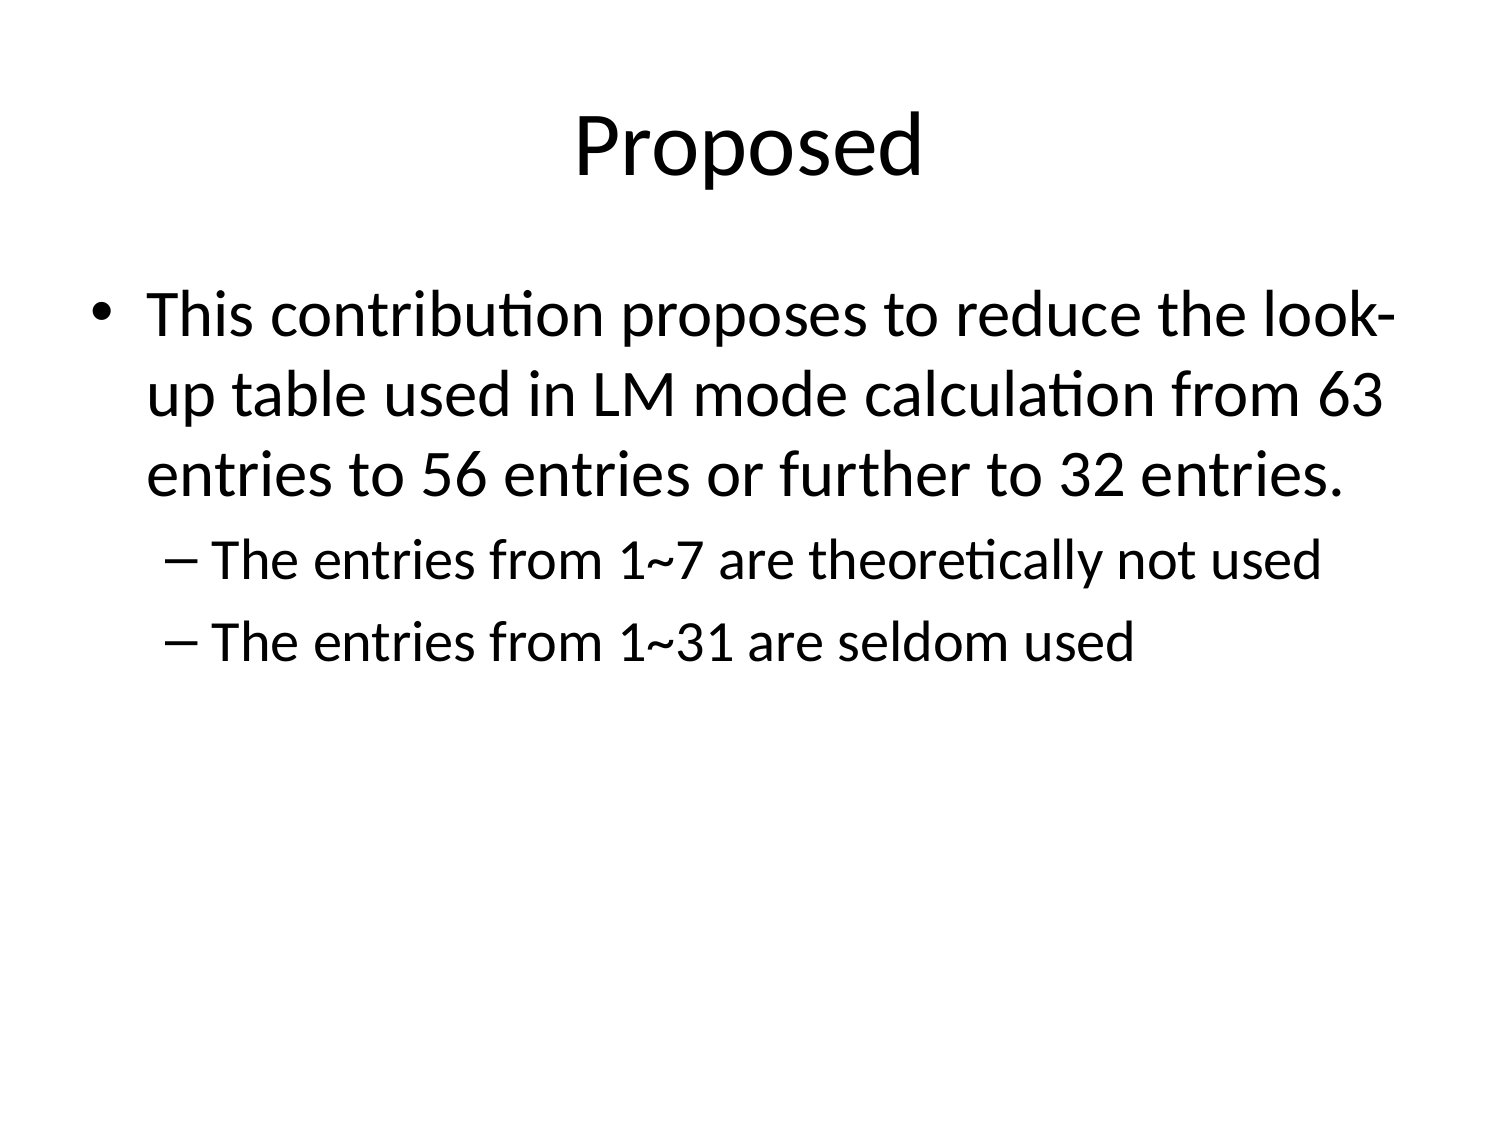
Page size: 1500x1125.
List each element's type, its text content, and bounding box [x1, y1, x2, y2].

list This contribution proposes to reduce the look-up table used in LM mode calculation from 63 entries to 56 entries or further to 32 entries. The entries from 1~7 are theoretically not used The entries from 1~31 are seldom used [75, 262, 1425, 1005]
title Proposed [75, 45, 1425, 233]
